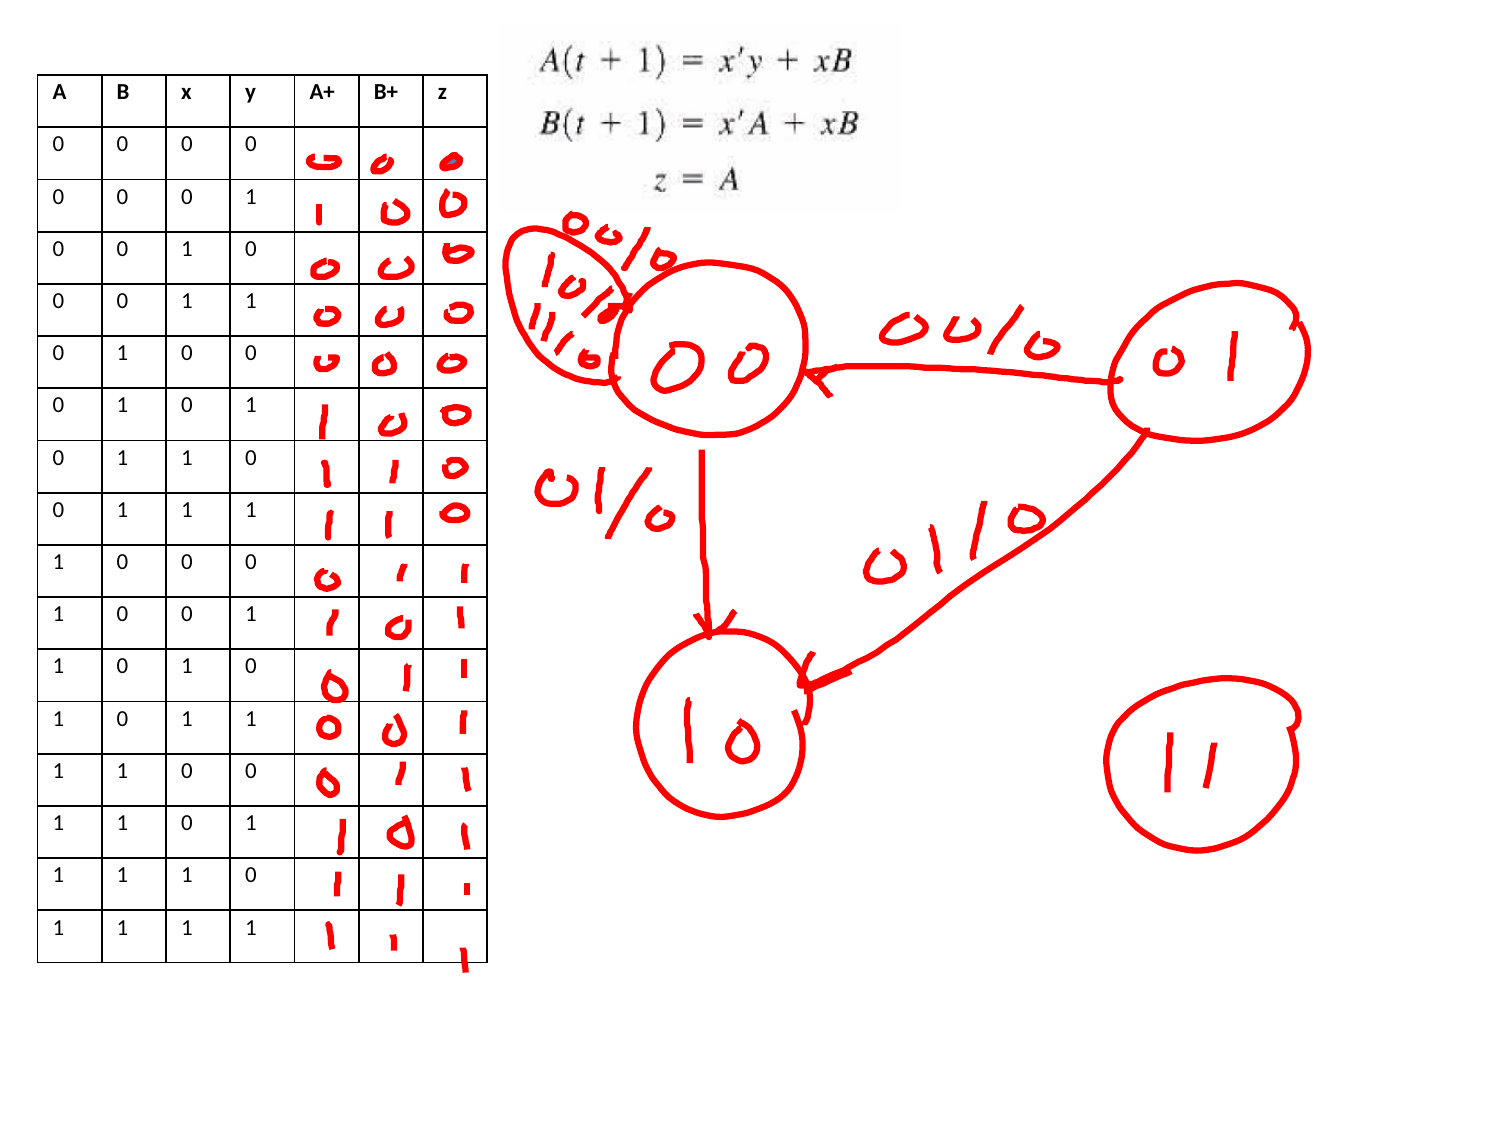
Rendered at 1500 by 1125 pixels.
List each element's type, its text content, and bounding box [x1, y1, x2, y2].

table_cell 1 [167, 859, 229, 909]
table_cell 0 [103, 650, 165, 701]
table_cell [424, 128, 486, 179]
table_cell 0 [167, 337, 229, 387]
table_cell 0 [38, 180, 101, 231]
table_cell [424, 233, 486, 283]
table_cell [295, 233, 358, 283]
text_box [607, 467, 650, 540]
table_cell [424, 755, 486, 805]
table_cell 1 [38, 598, 101, 648]
text_box [391, 459, 397, 484]
table_cell [295, 911, 358, 962]
text_box [372, 155, 392, 173]
text_box [327, 511, 332, 539]
text_box [463, 563, 467, 583]
table_cell 0 [38, 285, 101, 335]
table_cell [295, 128, 358, 179]
table_cell 1 [103, 337, 165, 387]
table_cell 0 [103, 128, 165, 179]
table_header A+ [295, 76, 358, 126]
table_cell [295, 702, 358, 753]
text_box [440, 153, 462, 171]
text_box [930, 526, 941, 574]
table_cell [295, 546, 358, 596]
table_cell 0 [38, 337, 101, 387]
text_box [1009, 506, 1044, 532]
text_box [383, 199, 408, 224]
text_box [1166, 732, 1172, 793]
table_cell 1 [167, 285, 229, 335]
text_box [374, 352, 395, 375]
table_cell 0 [103, 546, 165, 596]
table_cell 0 [167, 180, 229, 231]
table_cell [424, 337, 486, 387]
text_box [462, 947, 467, 973]
text_box [312, 259, 338, 278]
text_box [323, 671, 347, 701]
text_box [404, 664, 410, 692]
table_cell 0 [38, 233, 101, 283]
text_box [799, 427, 1148, 687]
table_cell [360, 755, 422, 805]
text_box [865, 550, 905, 583]
text_box [542, 311, 553, 342]
table_cell [295, 180, 358, 231]
text_box [1229, 331, 1236, 381]
text_box [380, 257, 413, 278]
text_box [695, 449, 710, 638]
text_box [564, 222, 587, 234]
table_cell [295, 859, 358, 909]
table_cell [360, 859, 422, 909]
table_cell 1 [103, 494, 165, 544]
text_box [459, 606, 463, 629]
text_box [321, 404, 326, 440]
table_cell [360, 546, 422, 596]
text_box [315, 308, 339, 325]
text_box [945, 316, 980, 341]
text_box [463, 767, 470, 792]
table_cell [424, 389, 486, 440]
table_cell [424, 702, 486, 753]
text_box [462, 710, 466, 734]
table_cell 1 [38, 650, 101, 701]
table_cell [295, 389, 358, 440]
table_cell 0 [167, 598, 229, 648]
text_box [318, 769, 338, 796]
text_box [339, 818, 344, 854]
table_cell 0 [167, 755, 229, 805]
text_box [387, 511, 391, 538]
text_box [1109, 282, 1309, 442]
text_box [328, 609, 337, 636]
text_box [596, 467, 603, 512]
table_cell 0 [167, 128, 229, 179]
table_cell 0 [38, 389, 101, 440]
text_box [438, 355, 465, 372]
table_cell 0 [167, 389, 229, 440]
text_box [816, 365, 839, 381]
table_cell [360, 911, 422, 962]
table_cell 1 [103, 807, 165, 857]
table_cell 1 [231, 180, 294, 231]
text_box [377, 307, 402, 326]
table_cell [360, 807, 422, 857]
table_cell 0 [231, 755, 294, 805]
table_cell 0 [103, 233, 165, 283]
table_cell [424, 598, 486, 648]
text_box [579, 350, 599, 367]
text_box [627, 301, 631, 312]
text_box [530, 303, 539, 330]
table_cell [360, 285, 422, 335]
table_cell [295, 598, 358, 648]
table_cell [295, 441, 358, 492]
text_box [971, 500, 986, 560]
table_cell [424, 546, 486, 596]
text_box [444, 243, 473, 262]
text_box [397, 761, 404, 786]
table_cell 1 [231, 807, 294, 857]
text_box [1026, 333, 1059, 358]
table_cell 0 [231, 859, 294, 909]
text_box [380, 412, 405, 435]
table_cell [424, 441, 486, 492]
table_cell 1 [231, 494, 294, 544]
text_box [384, 714, 405, 745]
table_cell 1 [167, 911, 229, 962]
text_box [388, 815, 413, 848]
table_cell 0 [231, 233, 294, 283]
table_cell 0 [231, 650, 294, 701]
table_cell [360, 441, 422, 492]
text_box [635, 630, 811, 818]
table_cell 1 [167, 441, 229, 492]
text_box [536, 470, 577, 505]
text_box [652, 343, 703, 392]
table_header z [424, 76, 486, 126]
table_cell 1 [38, 755, 101, 805]
text_box [315, 355, 338, 370]
text_box [323, 462, 329, 486]
text_box [582, 287, 613, 317]
table_cell 0 [103, 285, 165, 335]
table_cell [360, 702, 422, 753]
table_cell 1 [38, 807, 101, 857]
text_box [623, 227, 649, 269]
table_cell [424, 285, 486, 335]
text_box [646, 506, 673, 530]
table_cell [295, 650, 358, 701]
table_cell [360, 598, 422, 648]
table_cell 1 [231, 598, 294, 648]
table_cell 1 [231, 285, 294, 335]
table_cell 0 [231, 441, 294, 492]
table_cell [295, 285, 358, 335]
text_box [397, 874, 403, 906]
table_cell 1 [231, 389, 294, 440]
text_box [441, 189, 465, 216]
text_box [599, 306, 618, 322]
text_box [463, 824, 468, 850]
text_box [544, 254, 553, 288]
table_cell 1 [167, 494, 229, 544]
table_cell [295, 755, 358, 805]
text_box [554, 333, 573, 354]
text_box [801, 365, 1122, 398]
table_cell 0 [167, 546, 229, 596]
text_box [596, 226, 621, 244]
table_cell [295, 337, 358, 387]
text_box [715, 610, 736, 633]
text_box [444, 459, 467, 477]
table_cell [424, 911, 486, 962]
table_header A [38, 76, 101, 126]
text_box [730, 344, 767, 382]
text_box [727, 720, 758, 763]
table_cell 1 [231, 911, 294, 962]
text_box [989, 305, 1023, 355]
table_cell 1 [38, 911, 101, 962]
text_box [441, 504, 468, 521]
text_box [318, 716, 340, 738]
table_cell [360, 180, 422, 231]
text_box [612, 261, 807, 436]
text_box [804, 670, 852, 693]
text_box [308, 155, 340, 168]
table_cell [360, 389, 422, 440]
table_cell 1 [103, 389, 165, 440]
table_cell 1 [38, 546, 101, 596]
table_cell 1 [103, 755, 165, 805]
table_cell 0 [38, 494, 101, 544]
table_cell 1 [103, 441, 165, 492]
table_header B+ [360, 76, 422, 126]
table_cell 0 [231, 337, 294, 387]
table_cell 0 [231, 546, 294, 596]
table_cell 1 [231, 702, 294, 753]
table_cell [360, 337, 422, 387]
table_cell 0 [38, 128, 101, 179]
table_cell 1 [103, 911, 165, 962]
table_cell [295, 807, 358, 857]
table_cell [360, 650, 422, 701]
picture [499, 24, 901, 213]
text_box [1155, 347, 1183, 375]
table_cell 1 [167, 702, 229, 753]
table_cell 1 [167, 650, 229, 701]
text_box [441, 406, 470, 424]
text_box [1105, 677, 1300, 852]
text_box [881, 314, 927, 344]
table_cell 0 [103, 598, 165, 648]
text_box [399, 563, 405, 582]
table_cell [360, 128, 422, 179]
table_cell [424, 650, 486, 701]
table_cell 1 [103, 859, 165, 909]
table_cell 0 [38, 441, 101, 492]
table_cell [424, 859, 486, 909]
text_box [316, 569, 339, 590]
table_cell 1 [38, 859, 101, 909]
text_box [445, 303, 472, 322]
text_box [504, 227, 627, 384]
table_cell 0 [103, 180, 165, 231]
table_cell 0 [103, 702, 165, 753]
text_box [1204, 742, 1216, 789]
table_header y [231, 76, 294, 126]
table_header x [167, 76, 229, 126]
table_header B [103, 76, 165, 126]
table_cell [424, 180, 486, 231]
text_box [652, 248, 675, 269]
table_cell 1 [38, 702, 101, 753]
text_box [686, 699, 691, 764]
table_cell [424, 494, 486, 544]
table_cell [295, 494, 358, 544]
text_box [387, 617, 410, 638]
text_box [336, 871, 340, 897]
text_box [624, 292, 631, 311]
table_cell [360, 233, 422, 283]
table_cell 0 [167, 807, 229, 857]
text_box [391, 934, 395, 951]
text_box [560, 276, 584, 297]
table_cell [360, 494, 422, 544]
table_cell 1 [167, 233, 229, 283]
table_cell [424, 807, 486, 857]
table_cell 0 [231, 128, 294, 179]
text_box [327, 923, 334, 950]
